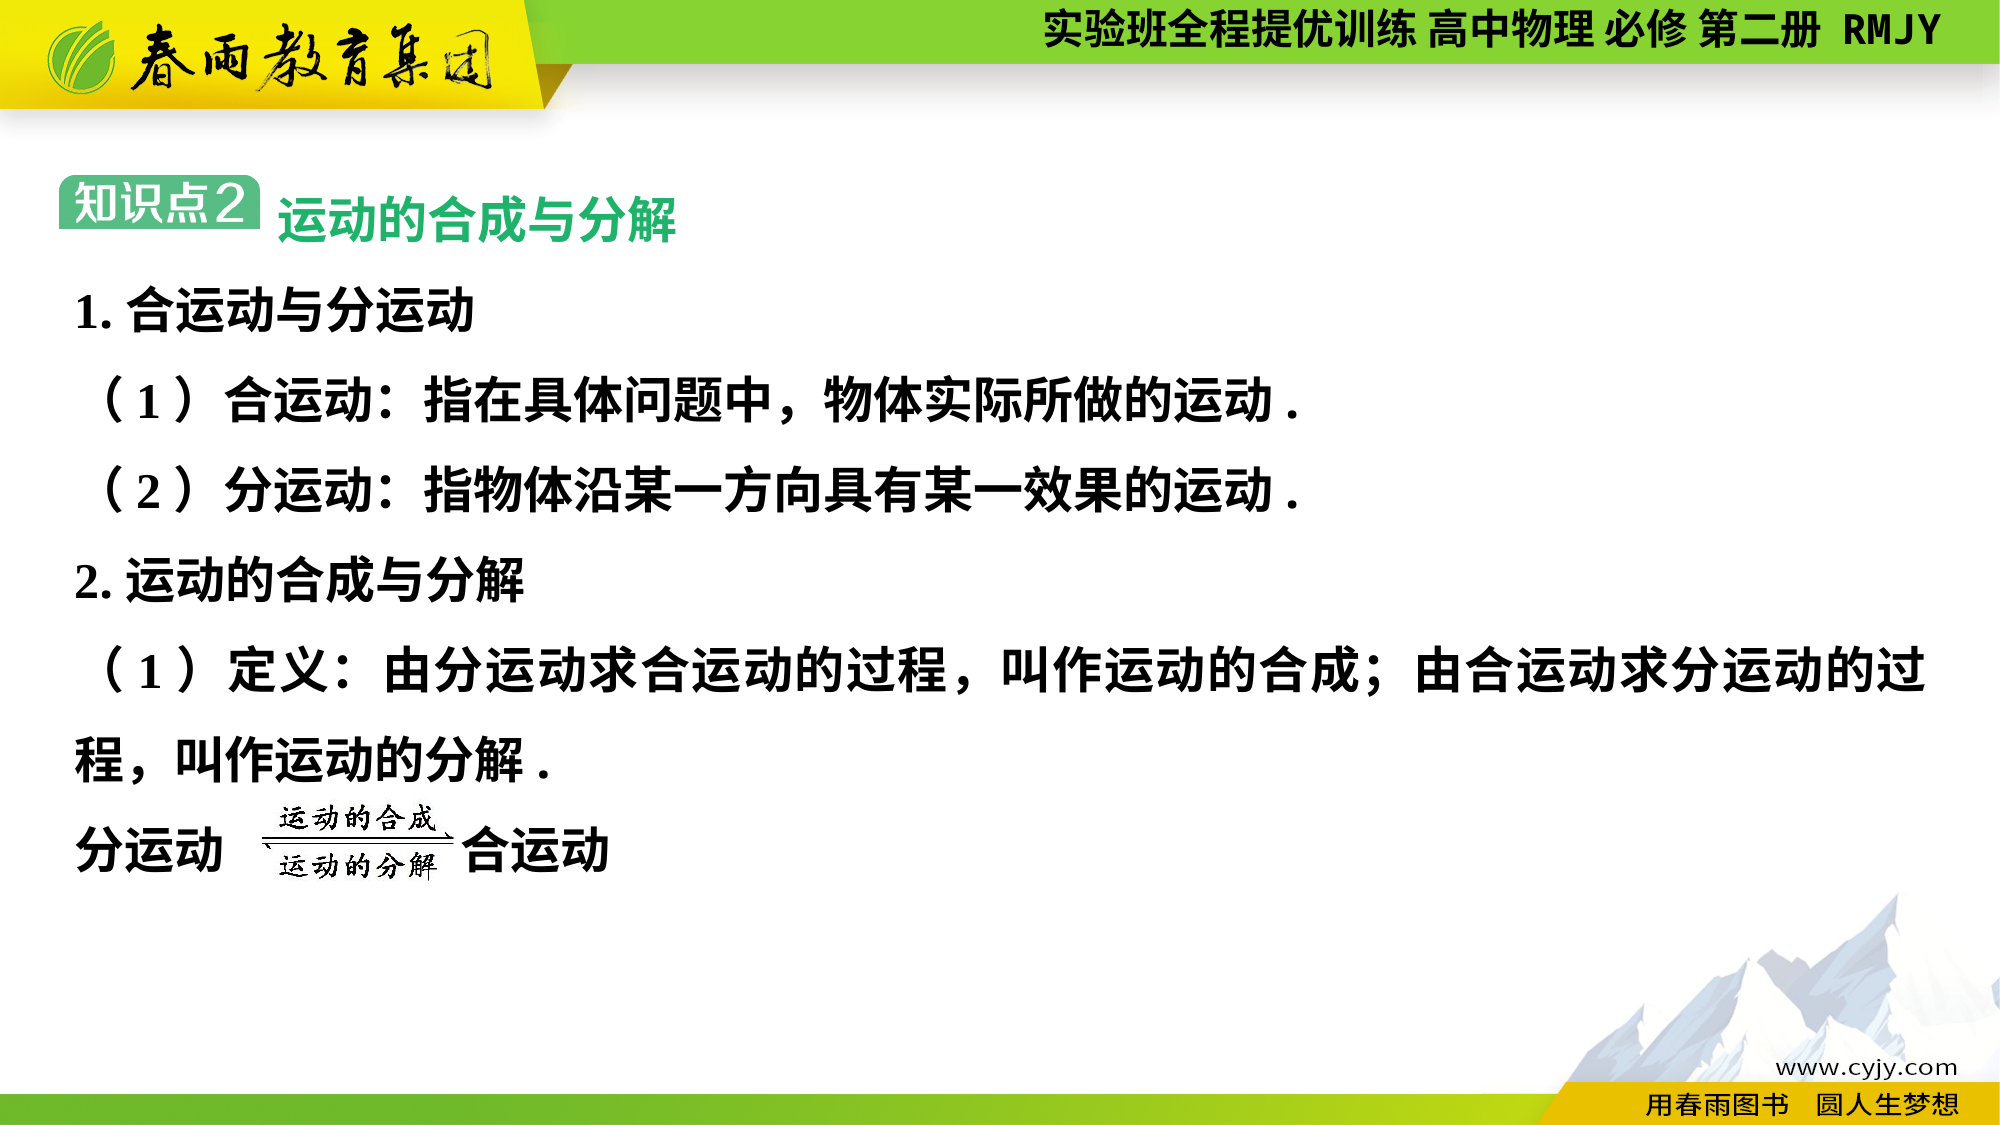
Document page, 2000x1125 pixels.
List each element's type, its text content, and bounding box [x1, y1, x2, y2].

list 运动的合成与分解 1.合运动与分运动 （1）合运动：指在具体问题中，物体实际所做的运动. （2）分运动：指物体沿某一方向具有某一效果的运动. 2.运动的合成与分解 （1）定义：由分运动求合运动的过程，叫作运动的合成；由合运动求分运动的过程，叫作运动的分解. 分运动 合运动 [59, 150, 1944, 882]
picture [0, 0, 2000, 1125]
